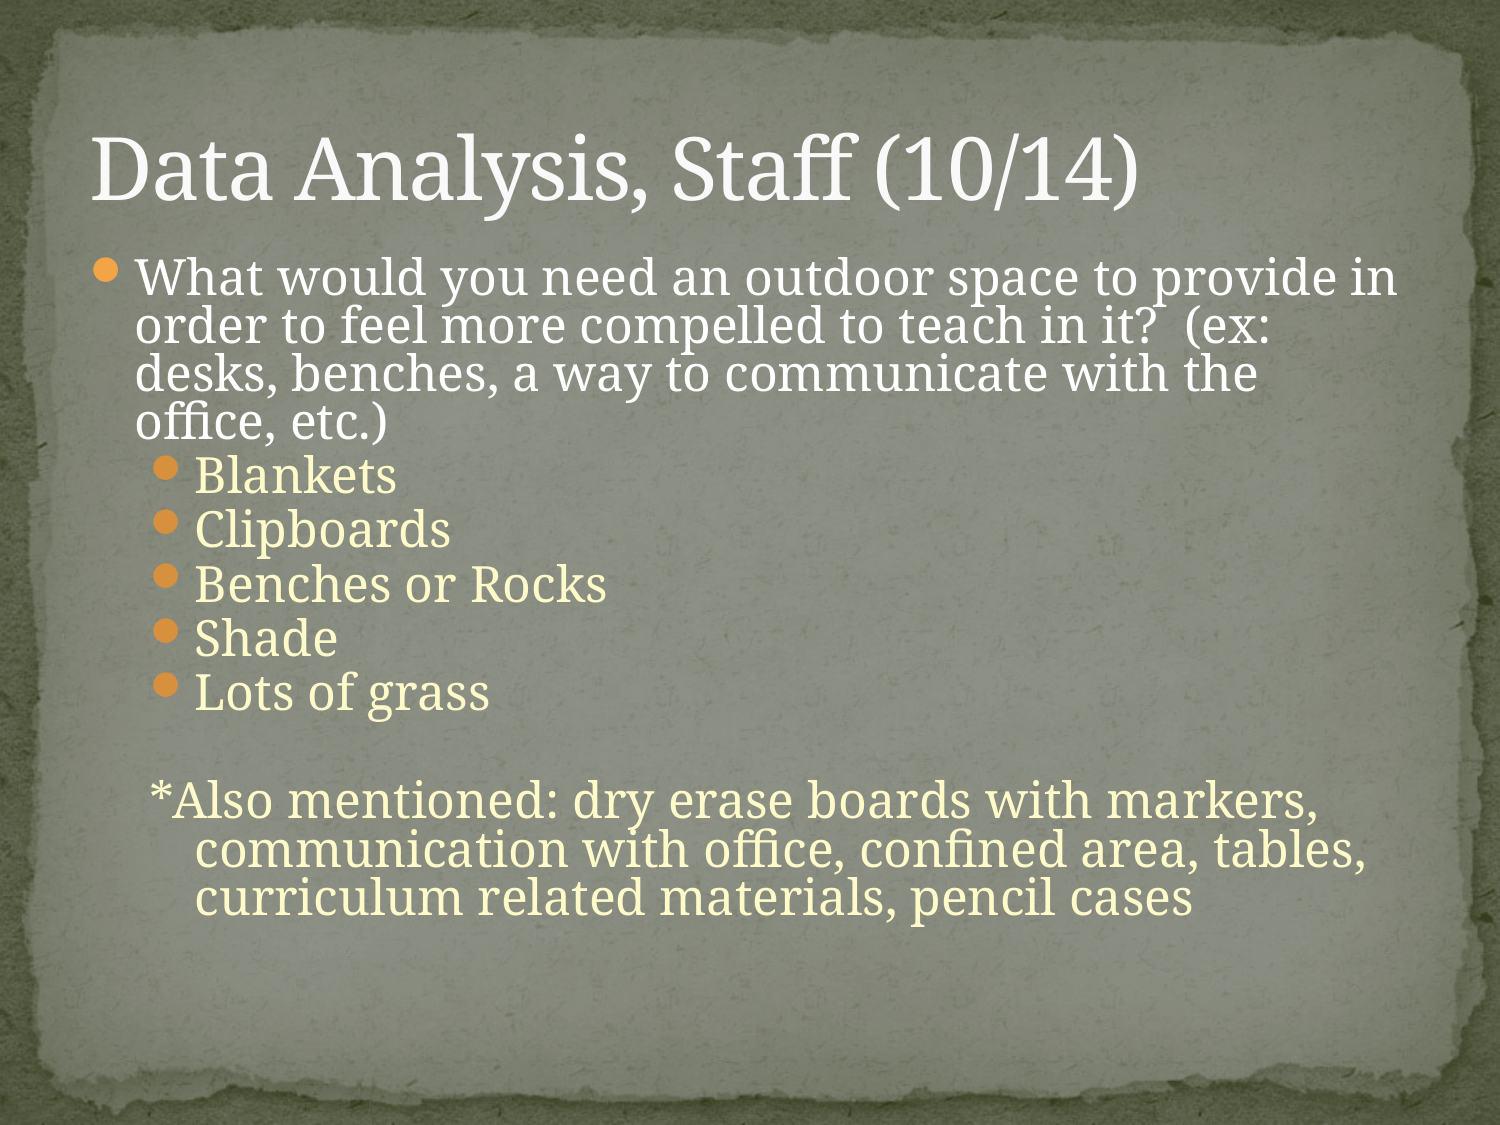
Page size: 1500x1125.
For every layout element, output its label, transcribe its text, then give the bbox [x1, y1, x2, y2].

title Data Analysis, Staff (10/14) [74, 24, 1425, 225]
list What would you need an outdoor space to provide in order to feel more compelled to teach in it? (ex: desks, benches, a way to communicate with the office, etc.) Blankets Clipboards Benches or Rocks Shade Lots of grass *Also mentioned: dry erase boards with markers, communication with office, confined area, tables, curriculum related materials, pencil cases [75, 249, 1425, 1000]
